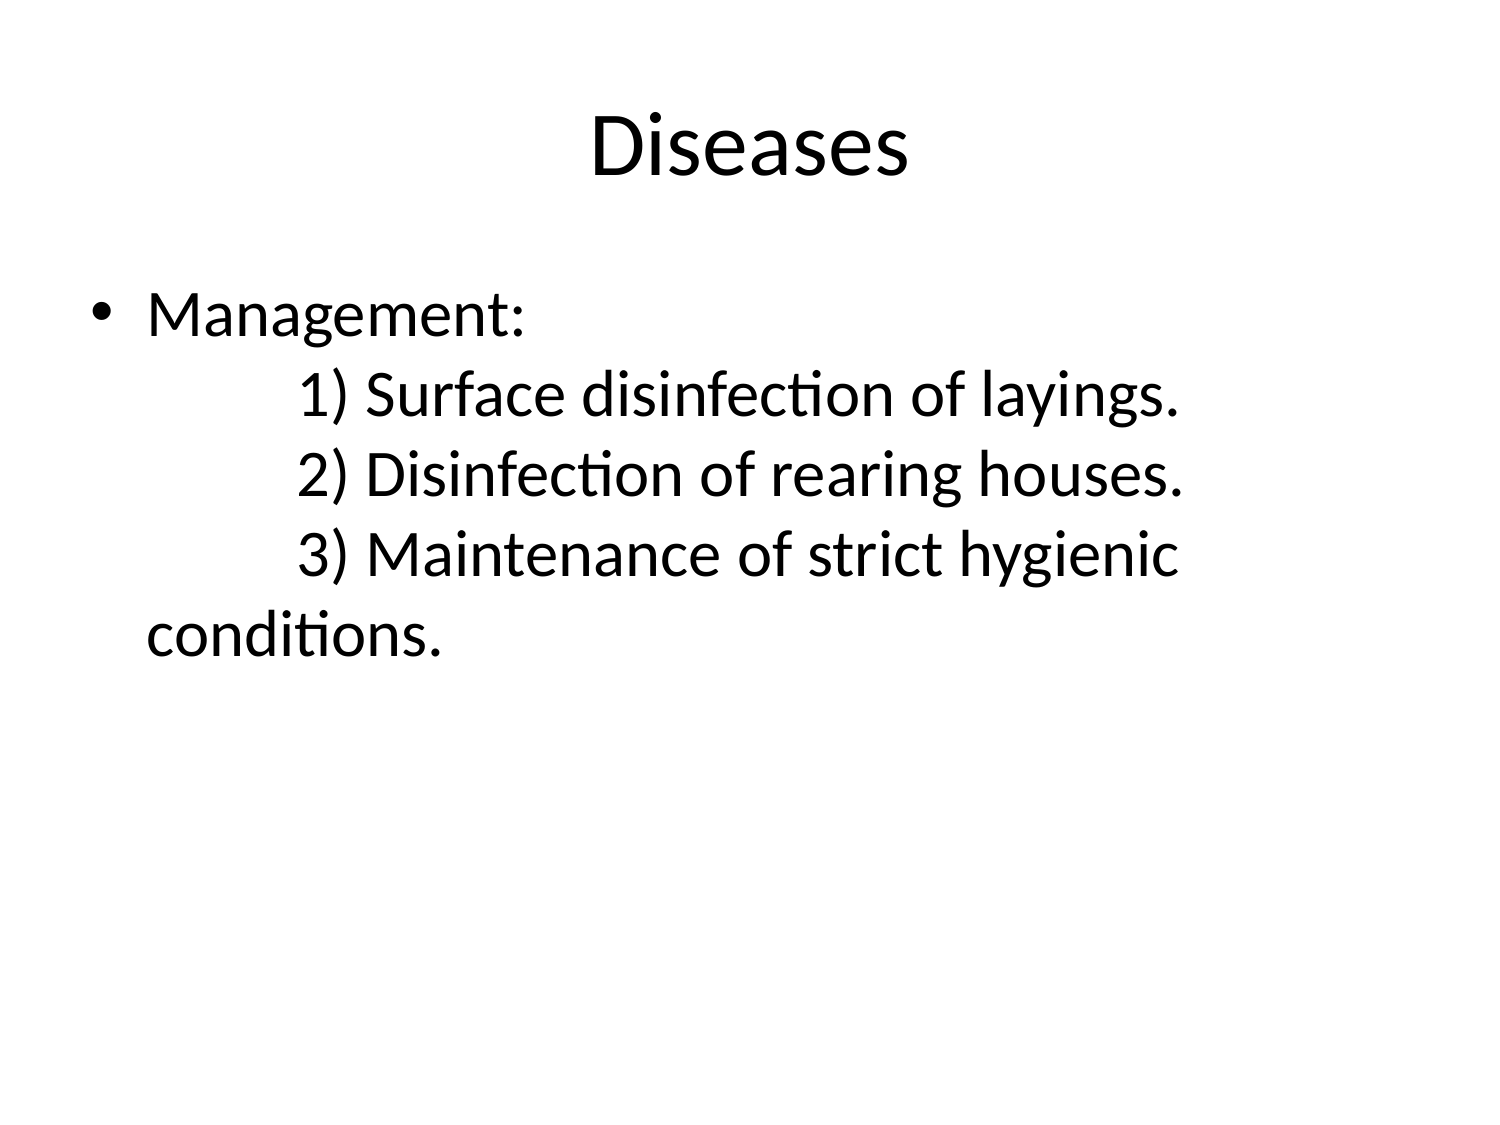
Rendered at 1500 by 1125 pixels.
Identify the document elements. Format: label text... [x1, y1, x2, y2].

list Management: 1) Surface disinfection of layings. 2) Disinfection of rearing houses. 3) Maintenance of strict hygienic conditions. [75, 262, 1425, 1005]
title Diseases [75, 45, 1425, 233]
